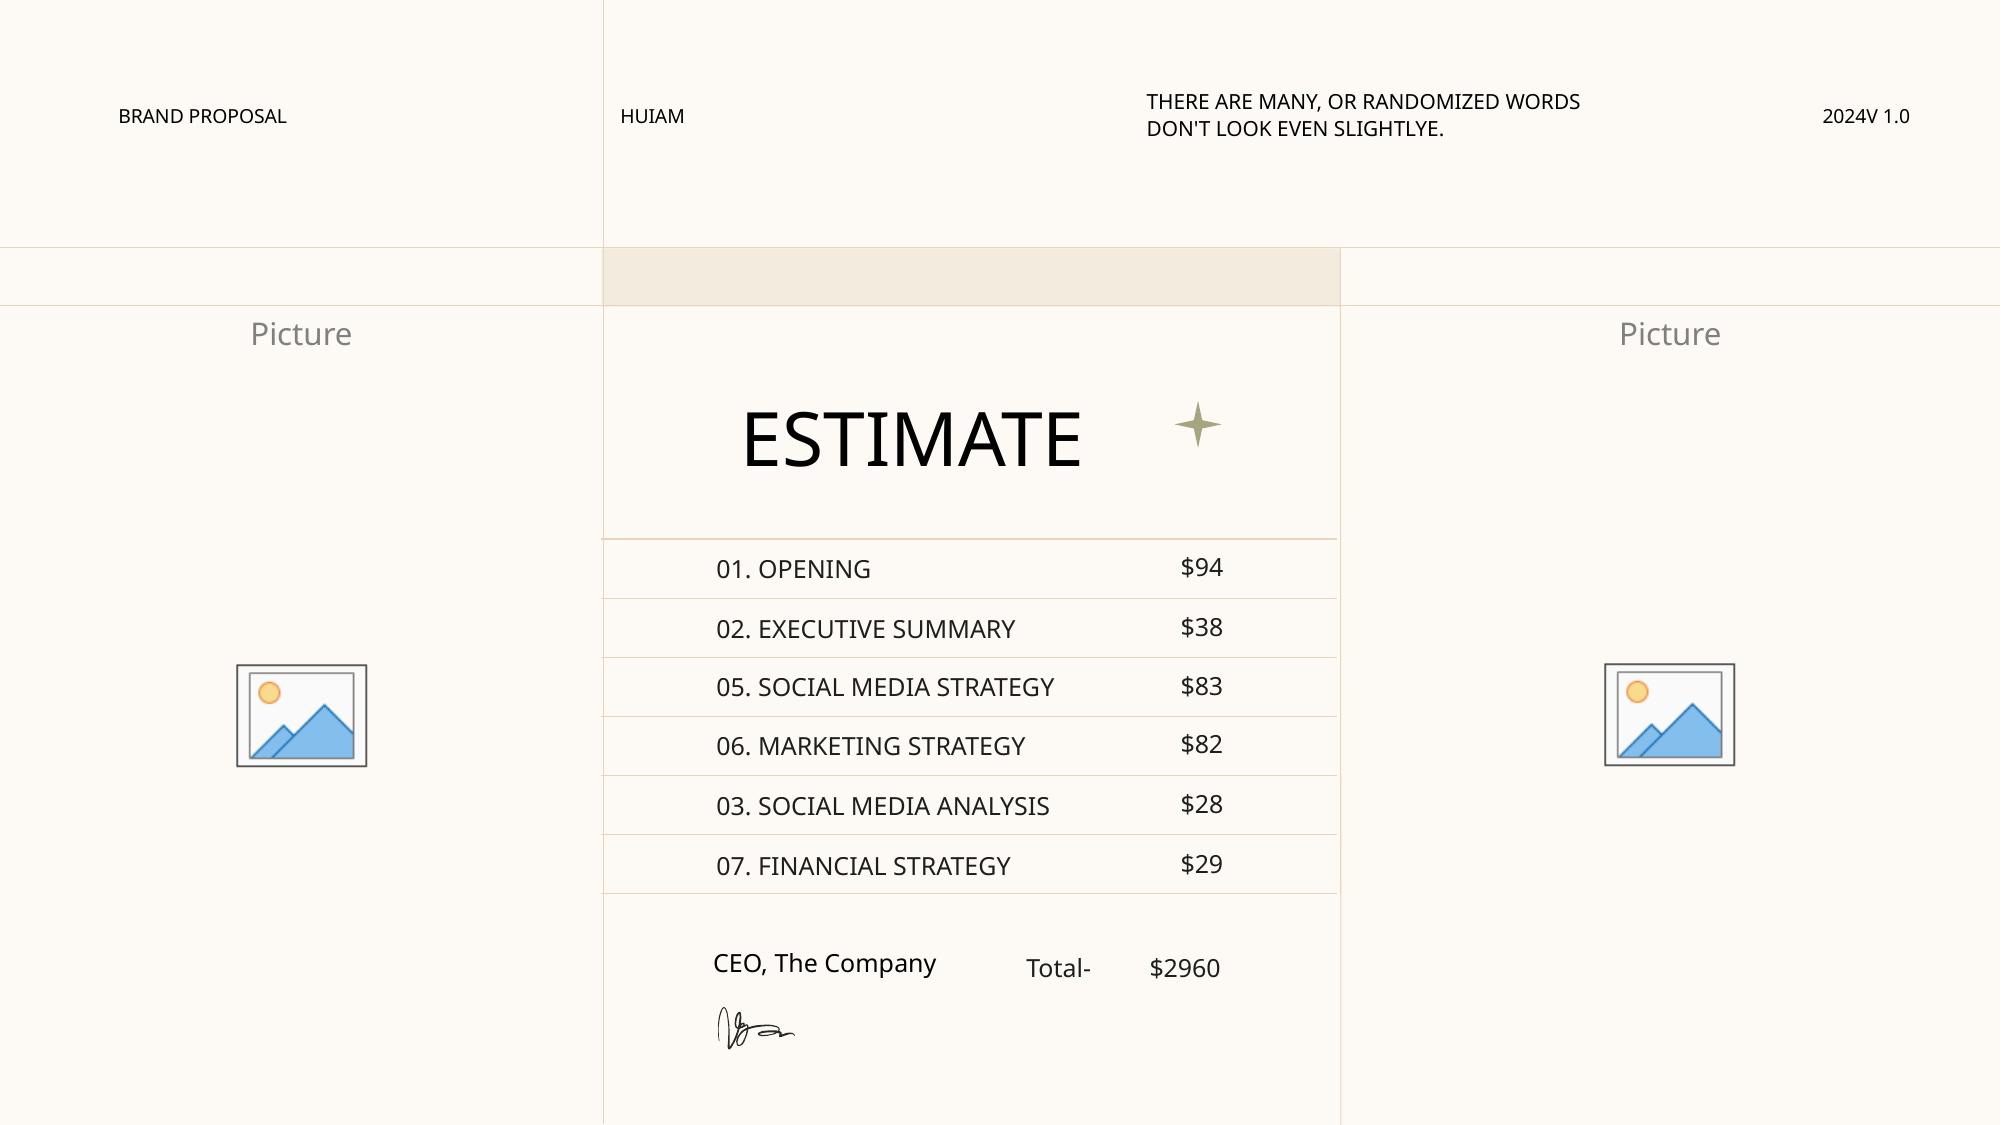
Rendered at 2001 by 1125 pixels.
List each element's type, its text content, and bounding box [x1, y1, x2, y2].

text_box 2024V 1.0 [1773, 92, 1930, 148]
text_box [717, 1007, 795, 1050]
text_box $29 [1165, 841, 1302, 886]
text_box [604, 248, 1339, 305]
text_box 02. EXECUTIVE SUMMARY [701, 606, 1138, 651]
text_box CEO, The Company [698, 940, 985, 986]
text_box THERE ARE MANY, OR RANDOMIZED WORDS DON'T LOOK EVEN SLIGHTLYE. [1131, 78, 1639, 148]
text_box $94 [1165, 544, 1308, 590]
picture [0, 306, 604, 1125]
text_box HUIAM [605, 92, 881, 148]
text_box 03. SOCIAL MEDIA ANALYSIS [701, 782, 1138, 828]
text_box $38 [1165, 604, 1308, 650]
picture [1340, 306, 2000, 1124]
text_box 06. MARKETING STRATEGY [701, 722, 1118, 768]
text_box $82 [1165, 721, 1302, 766]
text_box 01. OPENING [701, 546, 1138, 591]
text_box [1174, 400, 1222, 449]
text_box $28 [1165, 781, 1308, 826]
text_box Total- $2960 [1011, 944, 1253, 990]
text_box 05. SOCIAL MEDIA STRATEGY [701, 664, 1118, 710]
text_box 07. FINANCIAL STRATEGY [701, 842, 1118, 888]
text_box ESTIMATE [642, 359, 1183, 489]
text_box $83 [1165, 662, 1302, 708]
text_box BRAND PROPOSAL [103, 92, 379, 148]
